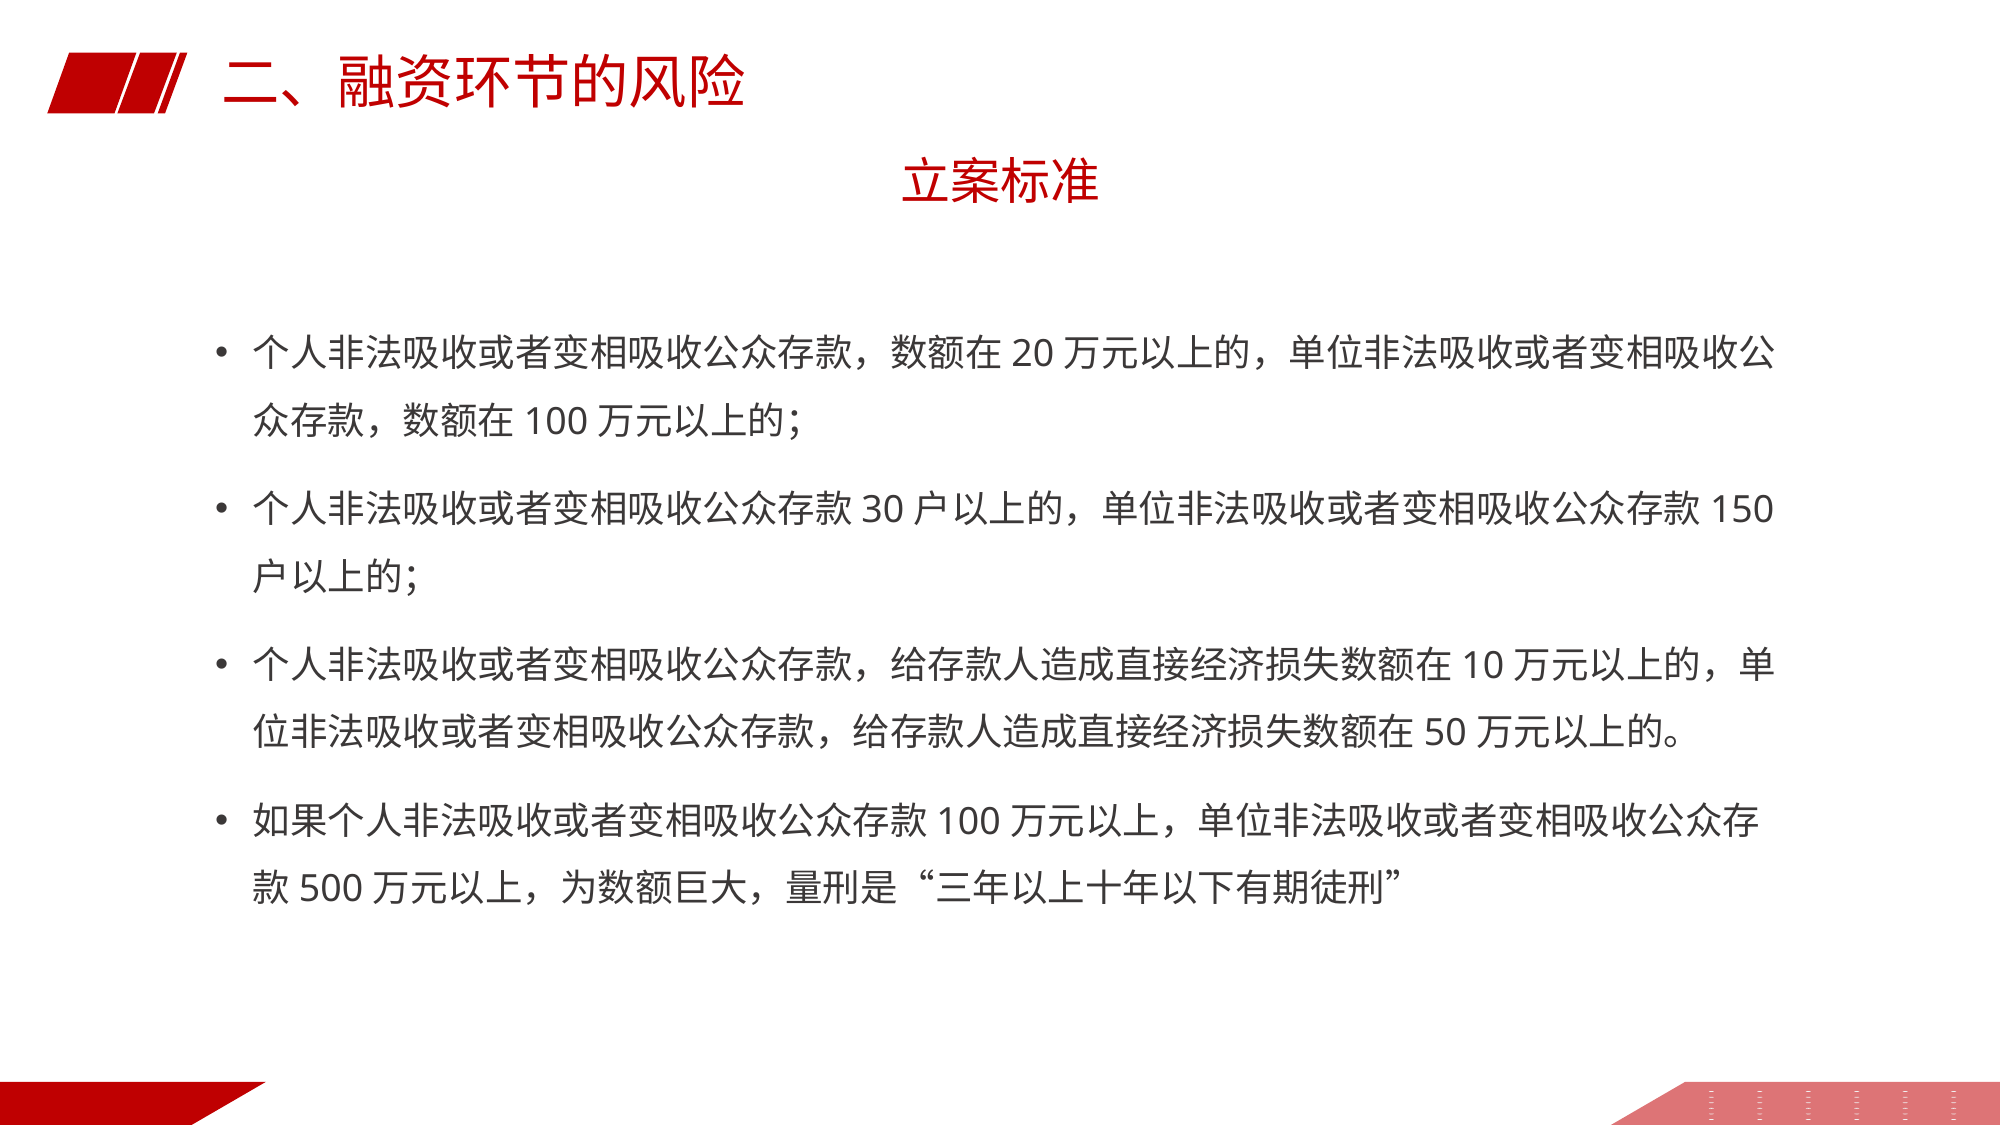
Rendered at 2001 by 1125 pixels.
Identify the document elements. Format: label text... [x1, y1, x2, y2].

title 立案标准 [820, 144, 1180, 222]
text_box 二、融资环节的风险 [206, 51, 887, 118]
list 个人非法吸收或者变相吸收公众存款，数额在20万元以上的，单位非法吸收或者变相吸收公众存款，数额在100万元以上的； 个人非法吸收或者变相吸收公众存款30户以上的，单位非法吸收或者变相吸收公众存款150户以上的； 个人非法吸收或者变相吸收公众存款，给存款人造成直接经济损失数额在10万元以上的，单位非法吸收或者变相吸收公众存款，给存款人造成直接经济损失数额在50万元以上的。 如果个人非法吸收或者变相吸收公众存款100万元以上，单位非法吸收或者变相吸收公众存款500万元以上，为数额巨大，量刑是“三年以上十年以下有期徒刑” [200, 299, 1800, 1027]
